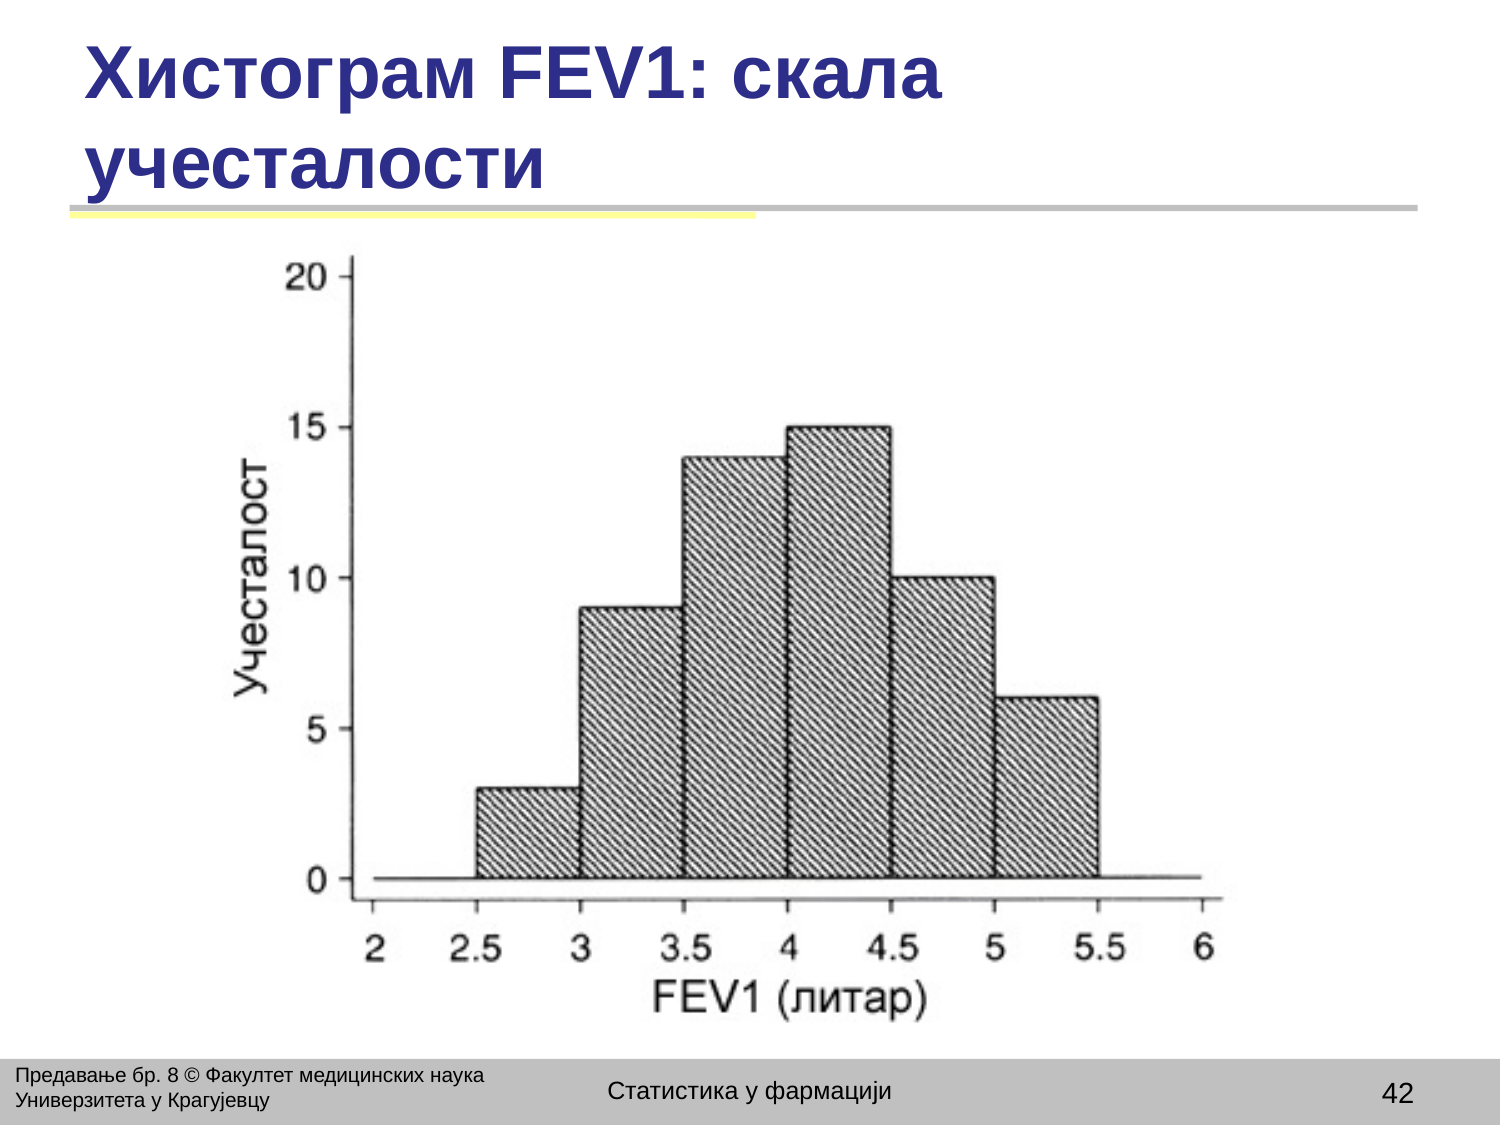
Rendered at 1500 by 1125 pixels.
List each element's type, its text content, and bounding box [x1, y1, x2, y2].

slide_number 42 [1079, 1066, 1430, 1125]
footer Статистика у фармацији [512, 1066, 988, 1125]
slide_number Предавање бр. 8 © Факултет медицинских наука Универзитета у Крагујевцу [0, 1053, 631, 1108]
picture [222, 241, 1237, 1039]
title Хистограм FEV1: скала учесталости [69, 19, 1426, 208]
